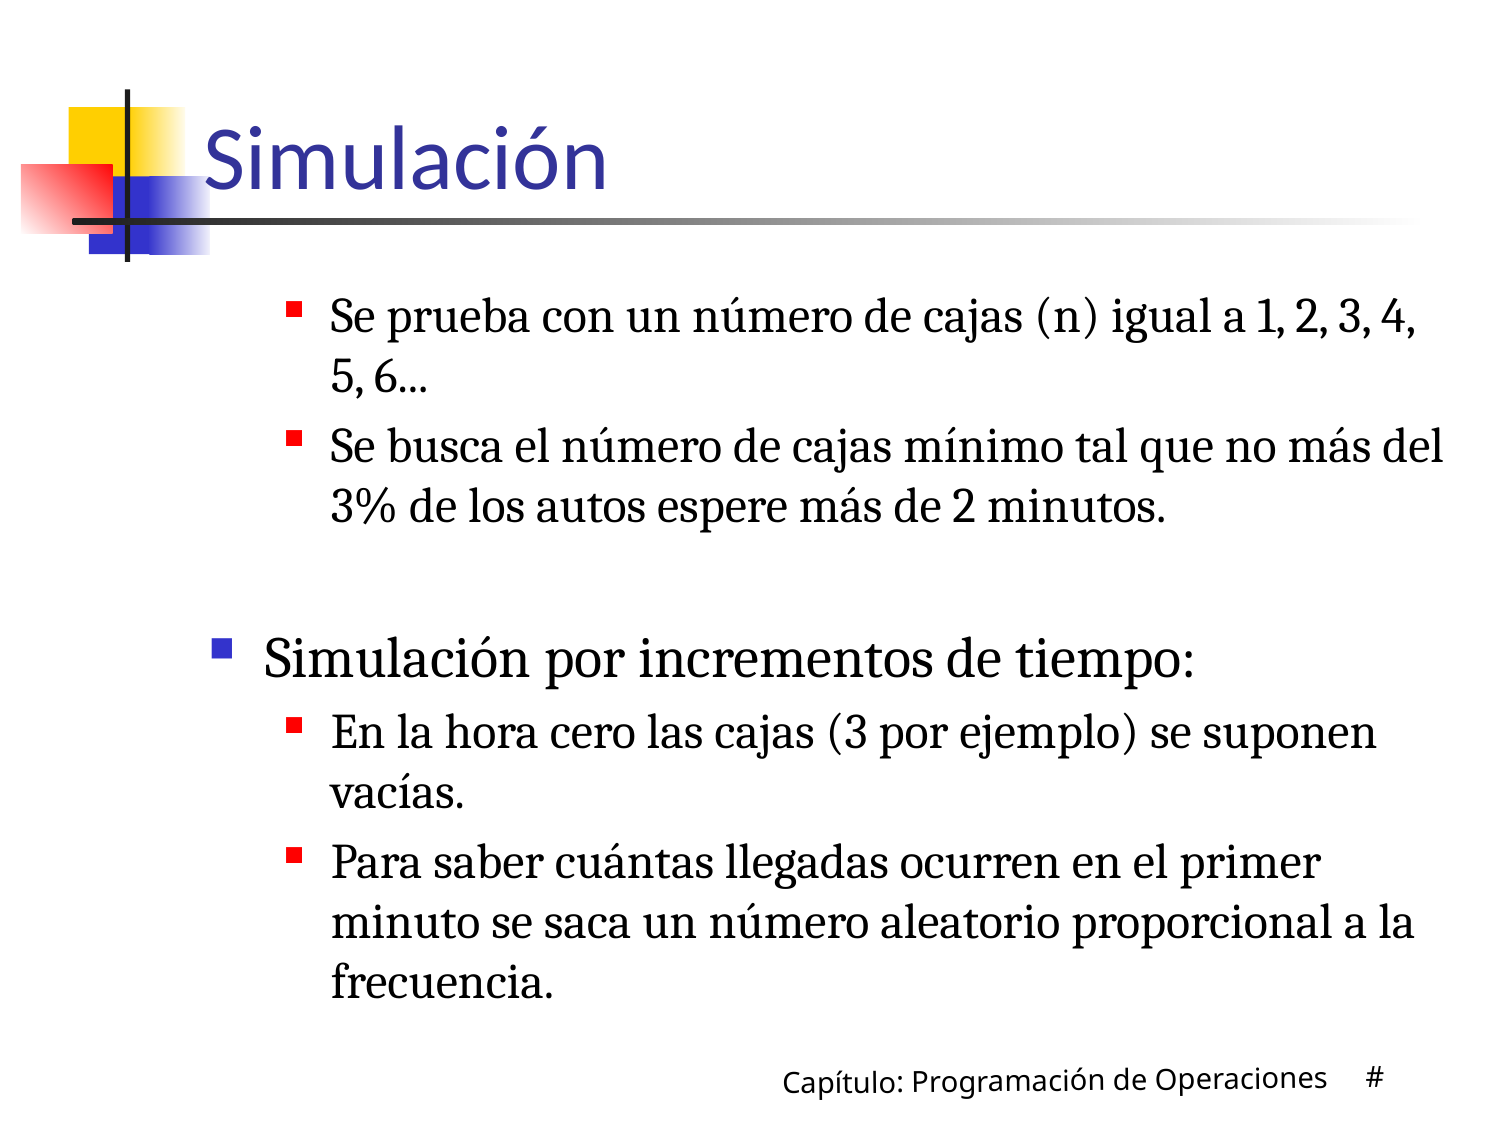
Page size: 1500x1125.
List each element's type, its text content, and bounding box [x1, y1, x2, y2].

list Se prueba con un número de cajas (n) igual a 1, 2, 3, 4, 5, 6... Se busca el número de cajas mínimo tal que no más del 3% de los autos espere más de 2 minutos. Simulación por incrementos de tiempo: En la hora cero las cajas (3 por ejemplo) se suponen vacías. Para saber cuántas llegadas ocurren en el primer minuto se saca un número aleatorio proporcional a la frecuencia. [193, 274, 1470, 1007]
footer Capítulo: Programación de Operaciones # [757, 1024, 1410, 1109]
title Simulación [188, 27, 1468, 216]
